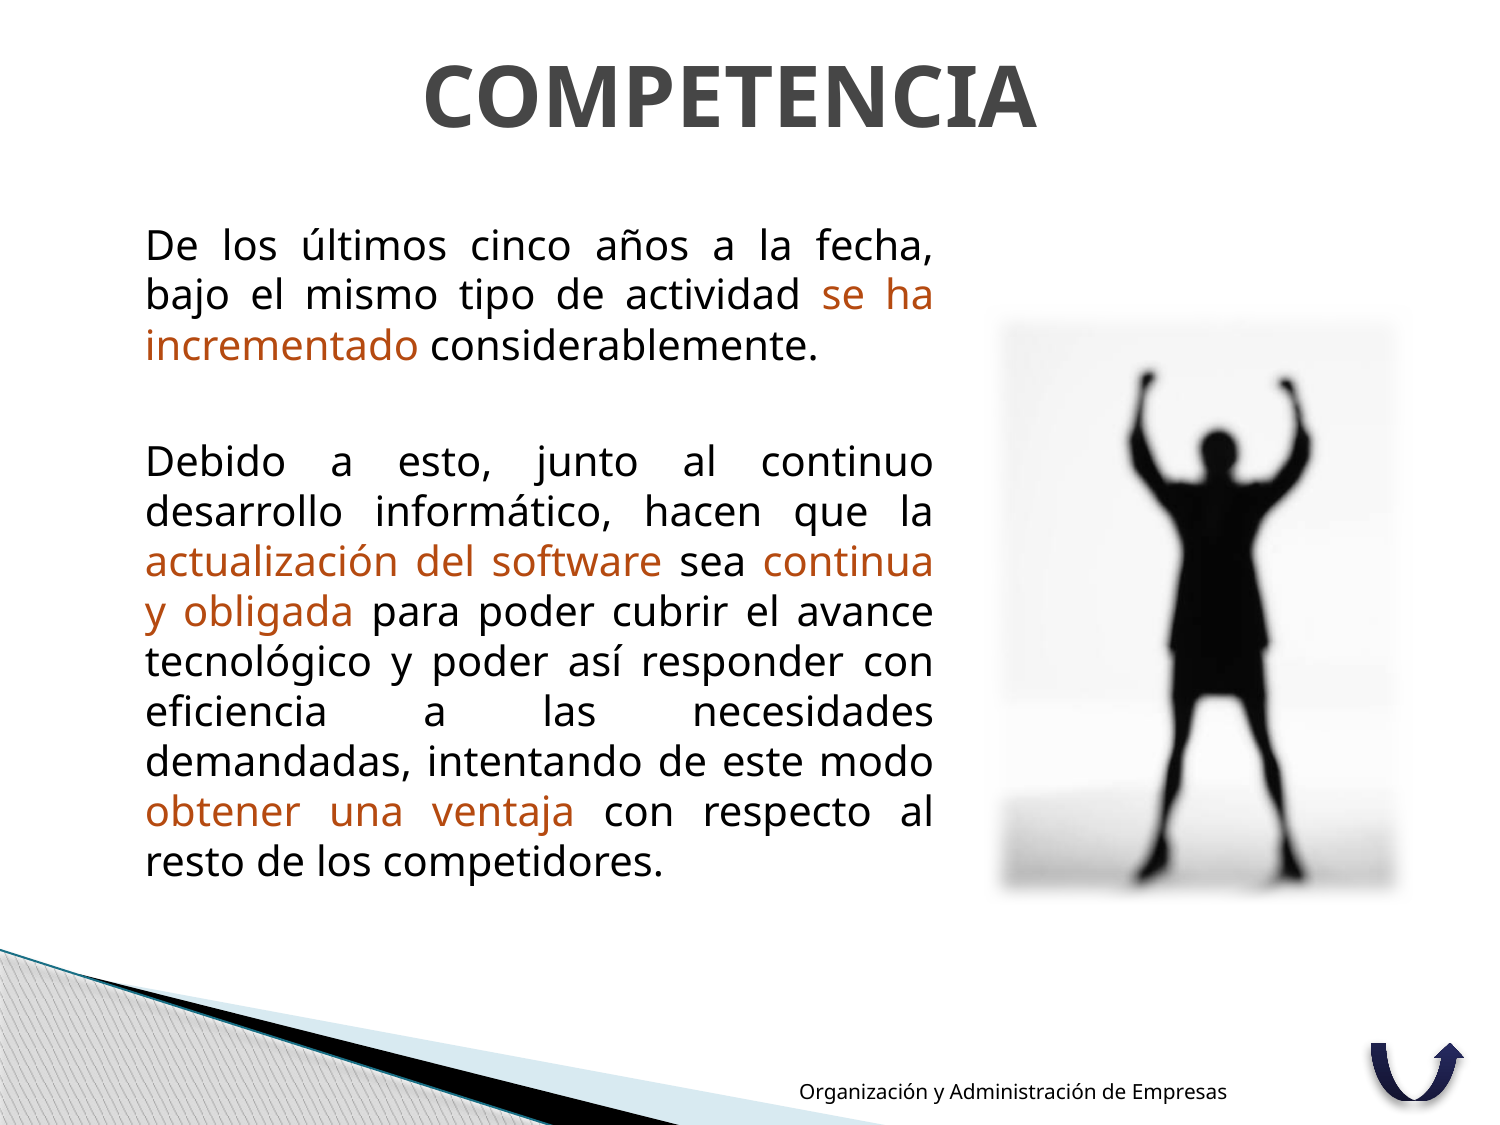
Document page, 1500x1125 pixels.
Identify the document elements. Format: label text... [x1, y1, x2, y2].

text_box [1371, 1042, 1464, 1102]
picture [984, 304, 1413, 905]
list De los últimos cinco años a la fecha, bajo el mismo tipo de actividad se ha incrementado considerablemente. Debido a esto, junto al continuo desarrollo informático, hacen que la actualización del software sea continua y obligada para poder cubrir el avance tecnológico y poder así responder con eficiencia a las necesidades demandadas, intentando de este modo obtener una ventaja con respecto al resto de los competidores. [70, 210, 950, 1125]
title COMPETENCIA [35, 0, 1425, 188]
footer Organización y Administración de Empresas [718, 1051, 1243, 1112]
